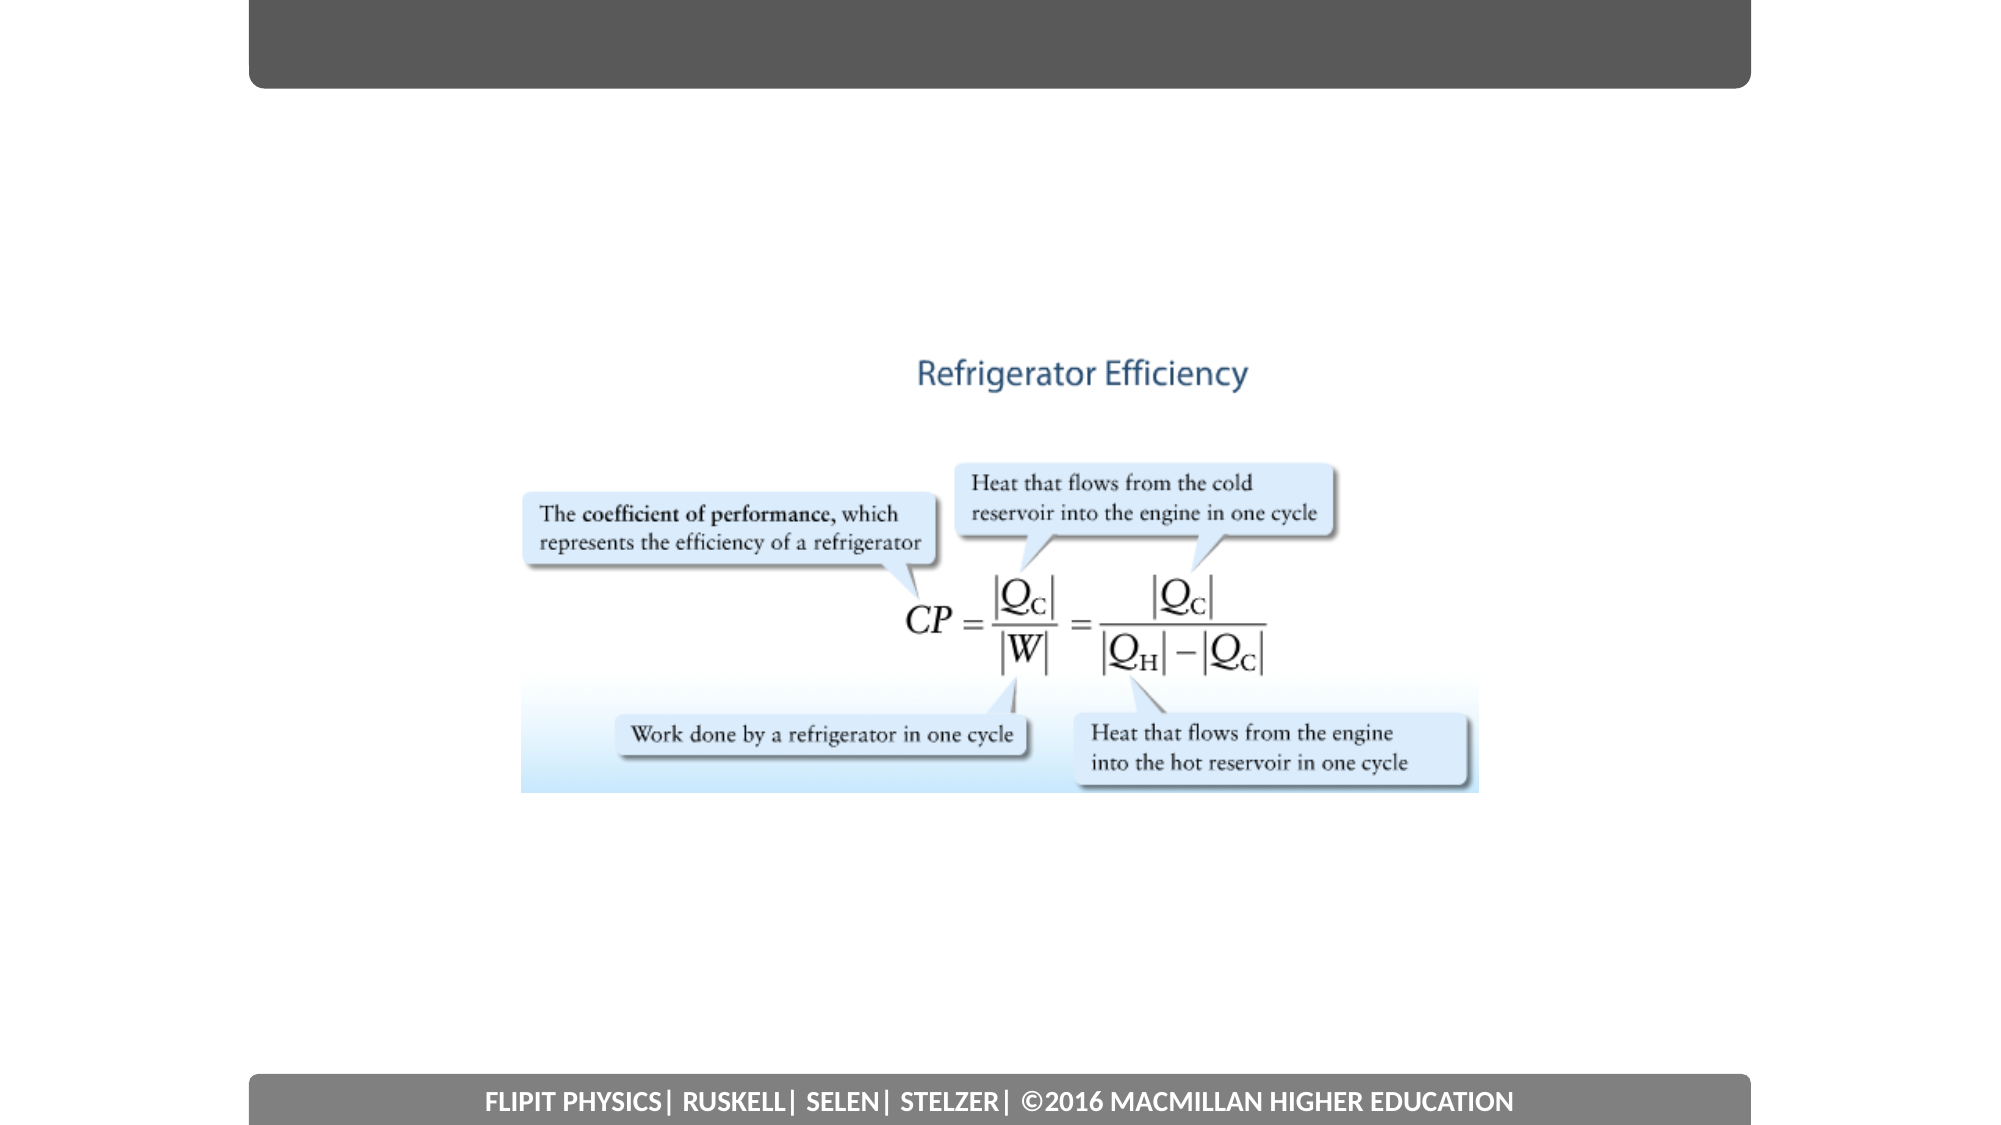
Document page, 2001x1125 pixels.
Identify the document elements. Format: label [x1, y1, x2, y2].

text_box [248, 0, 1752, 89]
picture [521, 332, 1479, 793]
text_box [249, 1074, 1750, 1125]
